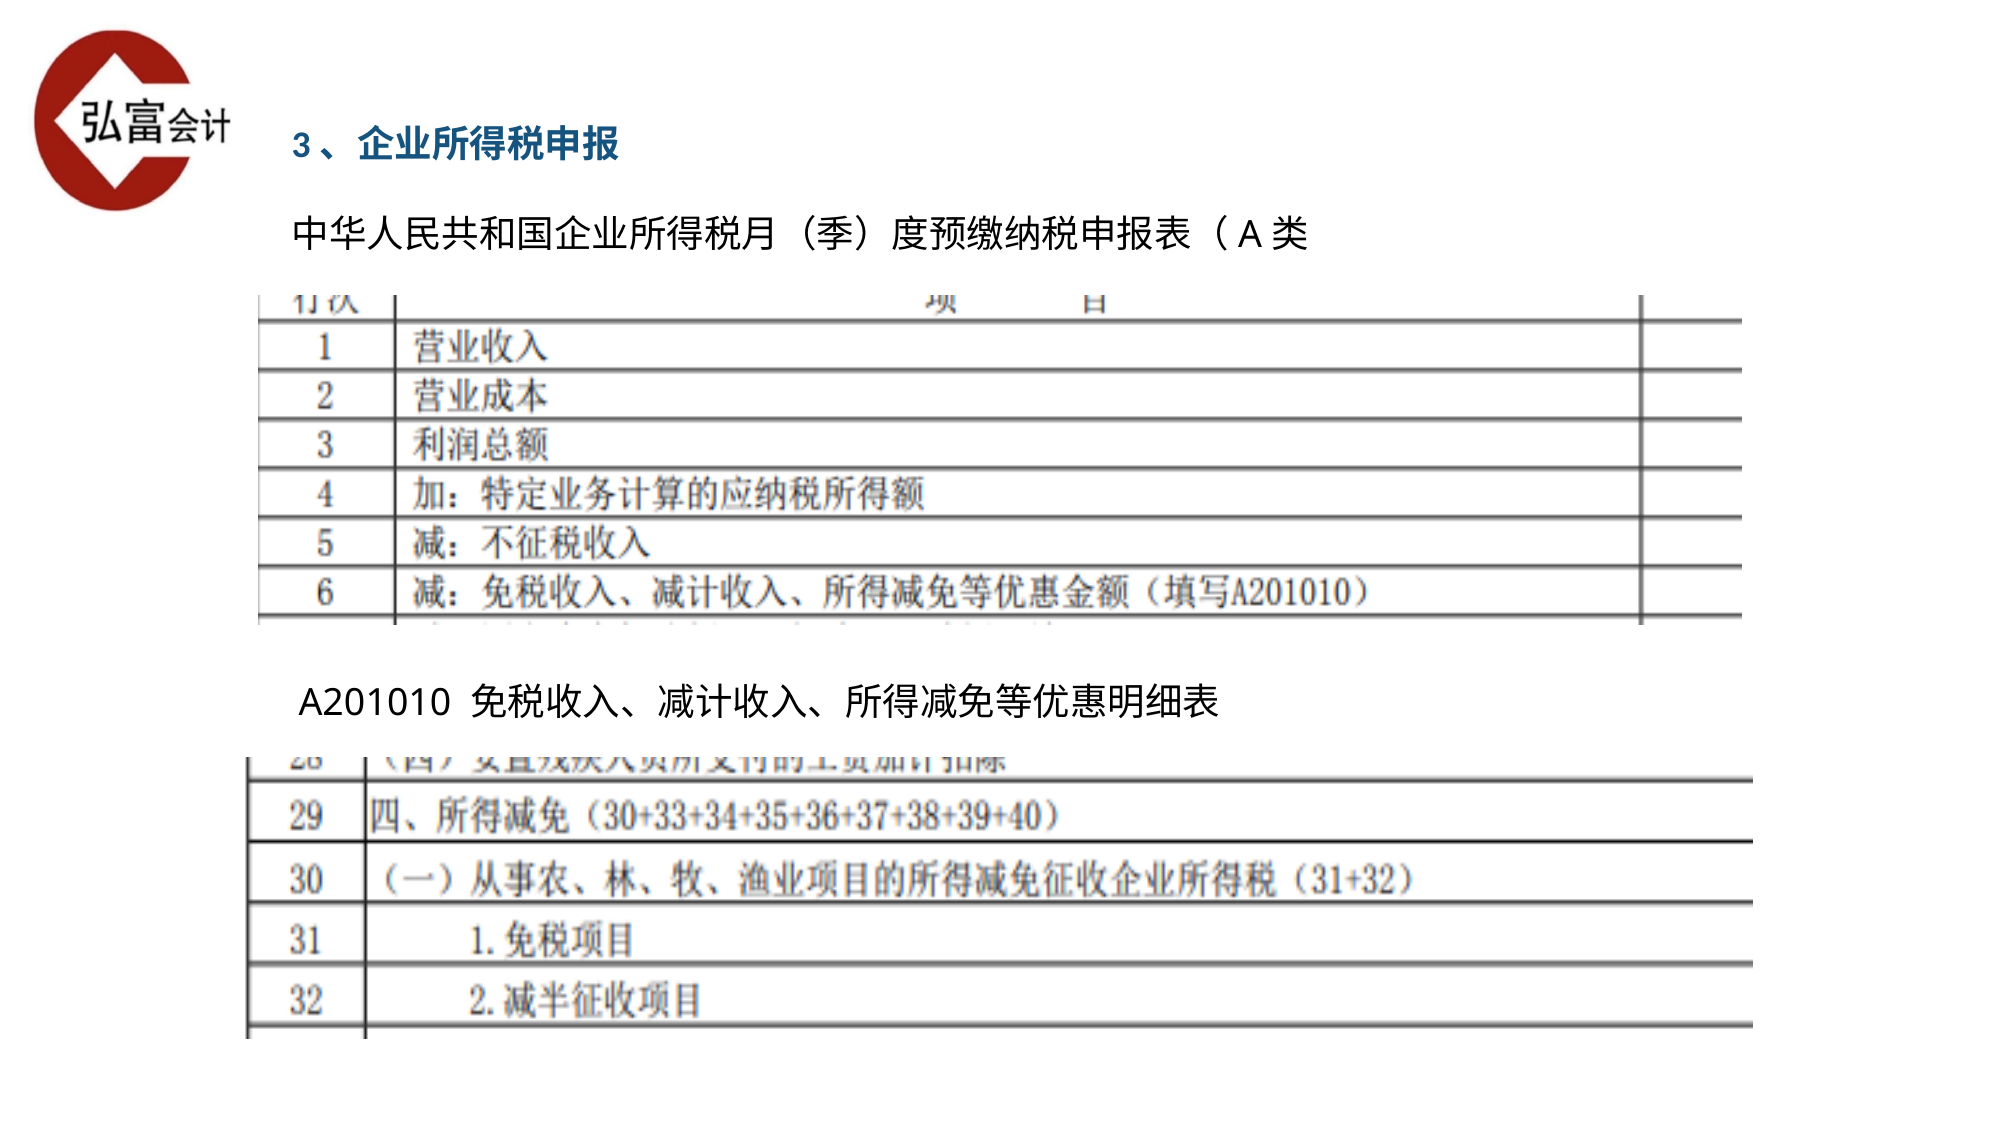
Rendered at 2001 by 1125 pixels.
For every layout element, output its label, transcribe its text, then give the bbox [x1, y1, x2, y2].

picture [258, 295, 1742, 625]
picture [233, 757, 1753, 1039]
text_box 3、企业所得税申报 中华人民共和国企业所得税月（季）度预缴纳税申报表（A类 [276, 112, 1324, 263]
text_box A201010 免税收入、减计收入、所得减免等优惠明细表 [283, 670, 1317, 730]
picture [28, 9, 234, 239]
